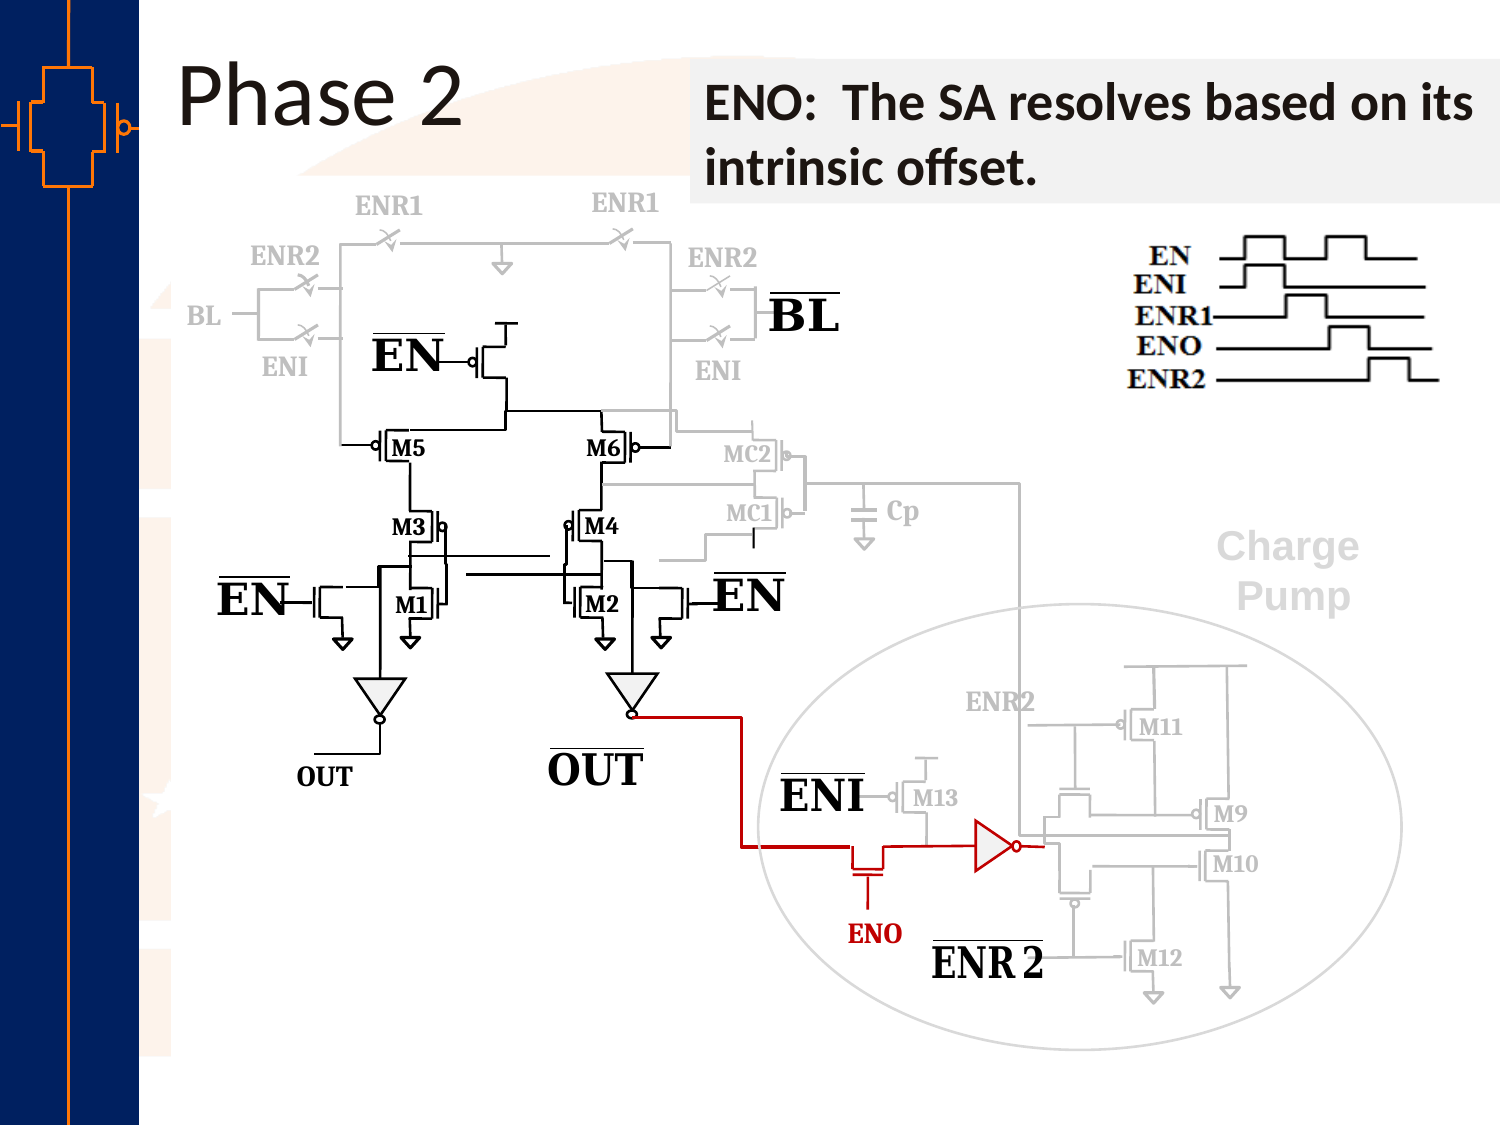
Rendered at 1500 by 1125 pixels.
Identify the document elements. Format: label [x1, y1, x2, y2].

picture [1117, 229, 1455, 398]
text_box [161, 26, 1500, 1062]
